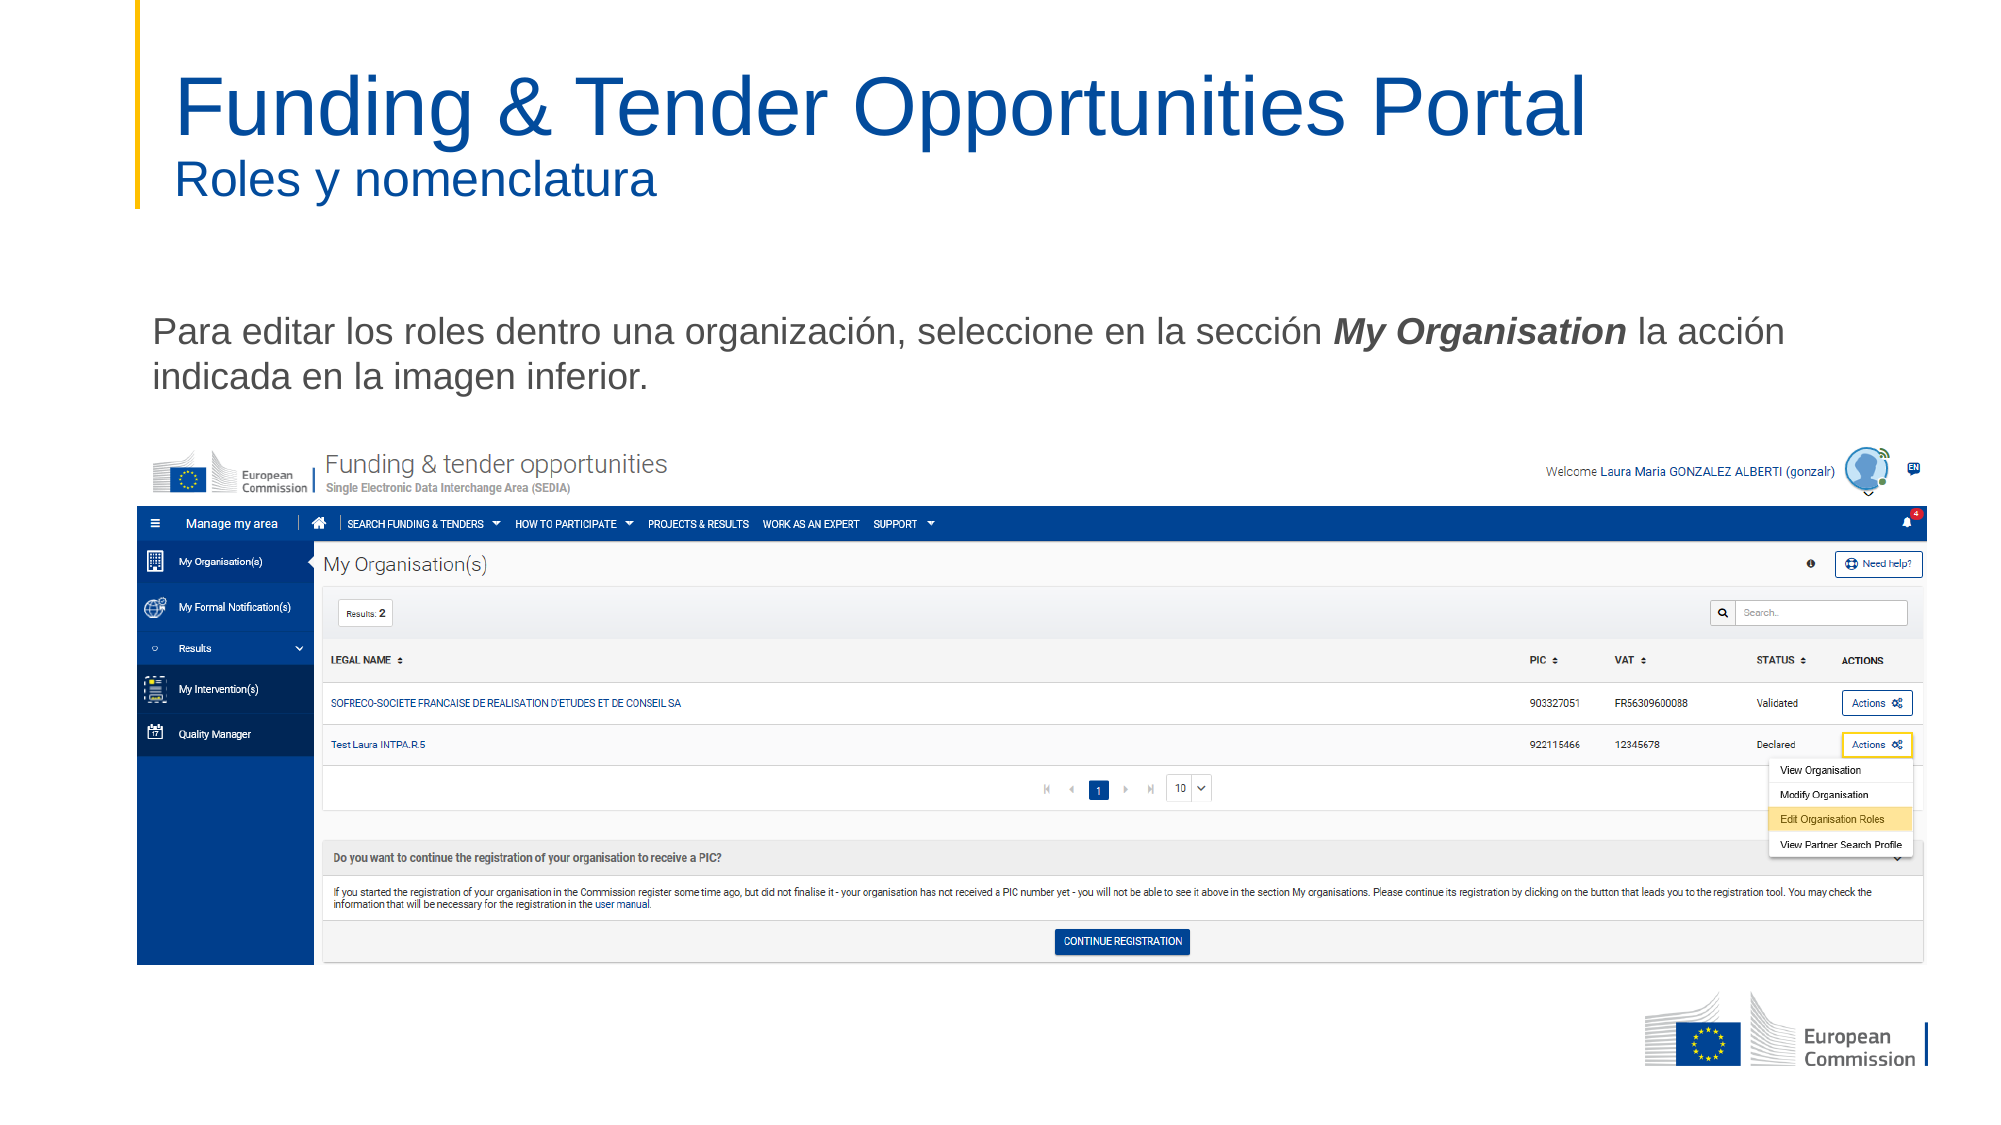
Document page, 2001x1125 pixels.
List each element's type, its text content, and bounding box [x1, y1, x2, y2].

picture [137, 445, 1927, 965]
picture [1645, 991, 1928, 1066]
list Para editar los roles dentro una organización, seleccione en la sección My Organisation la acción indicada en la imagen inferior. [137, 299, 1927, 445]
title Funding & Tender Opportunities Portal Roles y nomenclatura [159, 79, 1885, 208]
